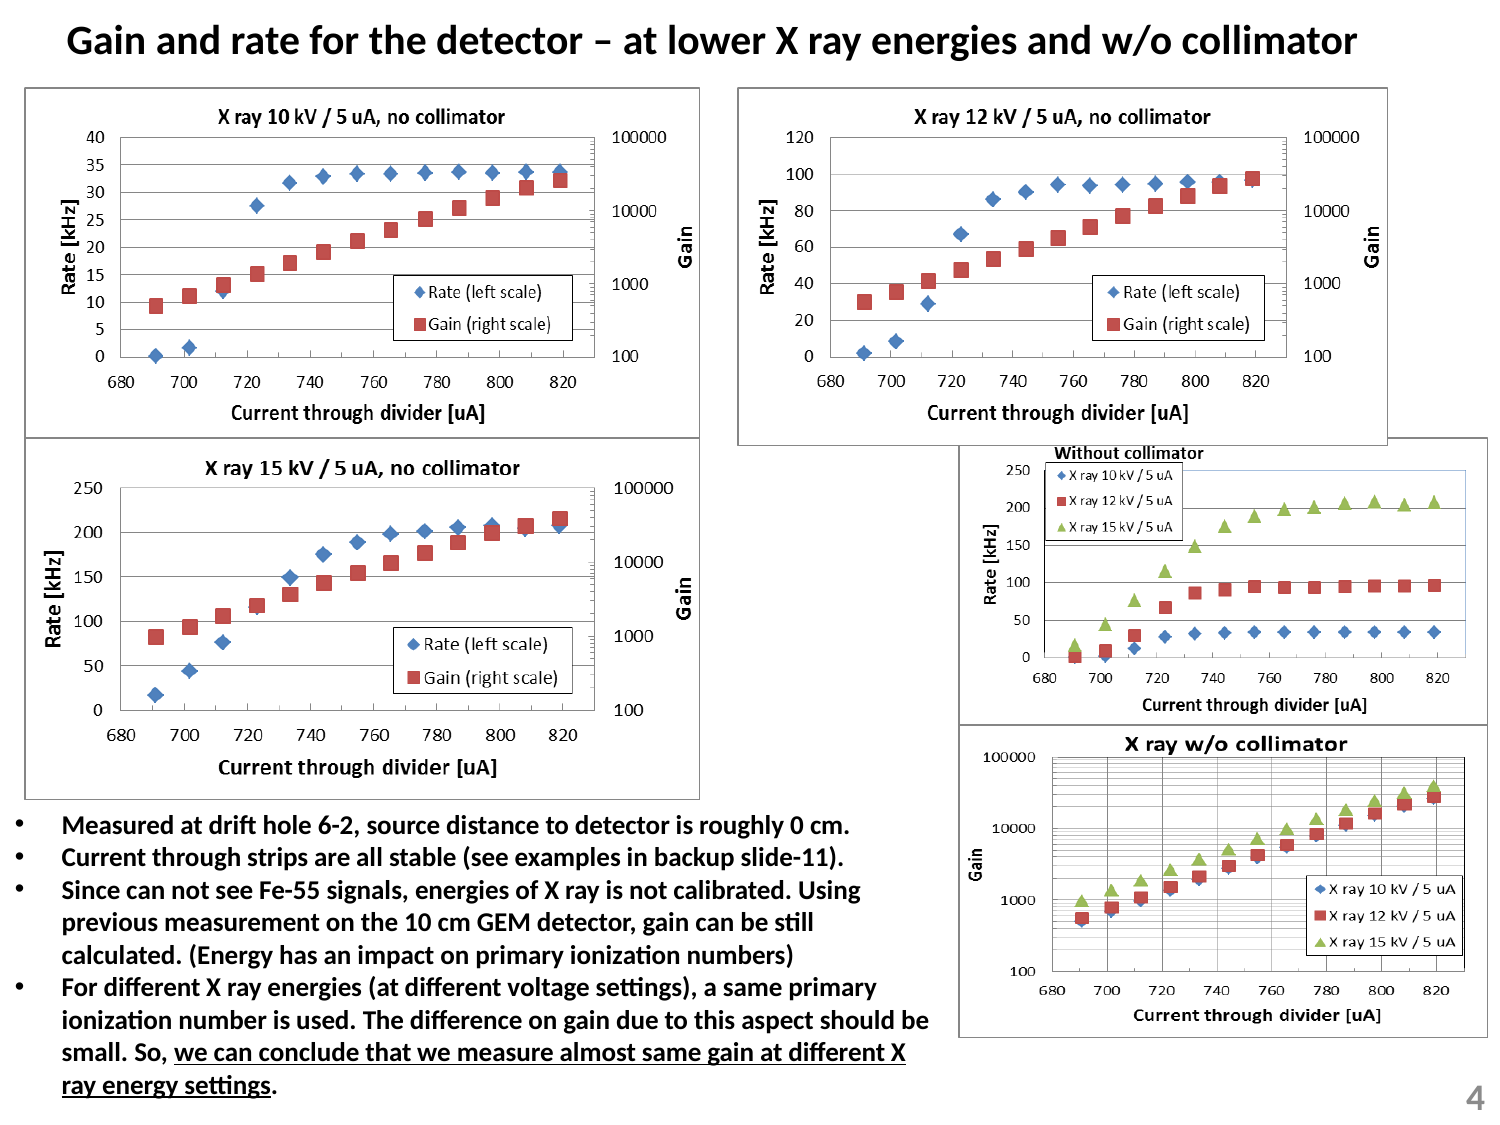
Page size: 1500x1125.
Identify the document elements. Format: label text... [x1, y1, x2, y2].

picture [24, 87, 701, 801]
slide_number 4 [1149, 1065, 1500, 1125]
title Gain and rate for the detector – at lower X ray energies and w/o collimator [0, 0, 1425, 75]
text_box Measured at drift hole 6-2, source distance to detector is roughly 0 cm. Current through strips are all stable (see examples in backup slide-11). Since can not see Fe-55 signals, energies of X ray is not calibrated. Using previous measurement on the 10 cm GEM detector, gain can be still calculated. (Energy has an impact on primary ionization numbers) For different X ray energies (at different voltage settings), a same primary ionization number is used. The difference on gain due to this aspect should be small. So, we can conclude that we measure almost same gain at different X ray energy settings. [0, 799, 950, 1107]
picture [737, 87, 1488, 1038]
